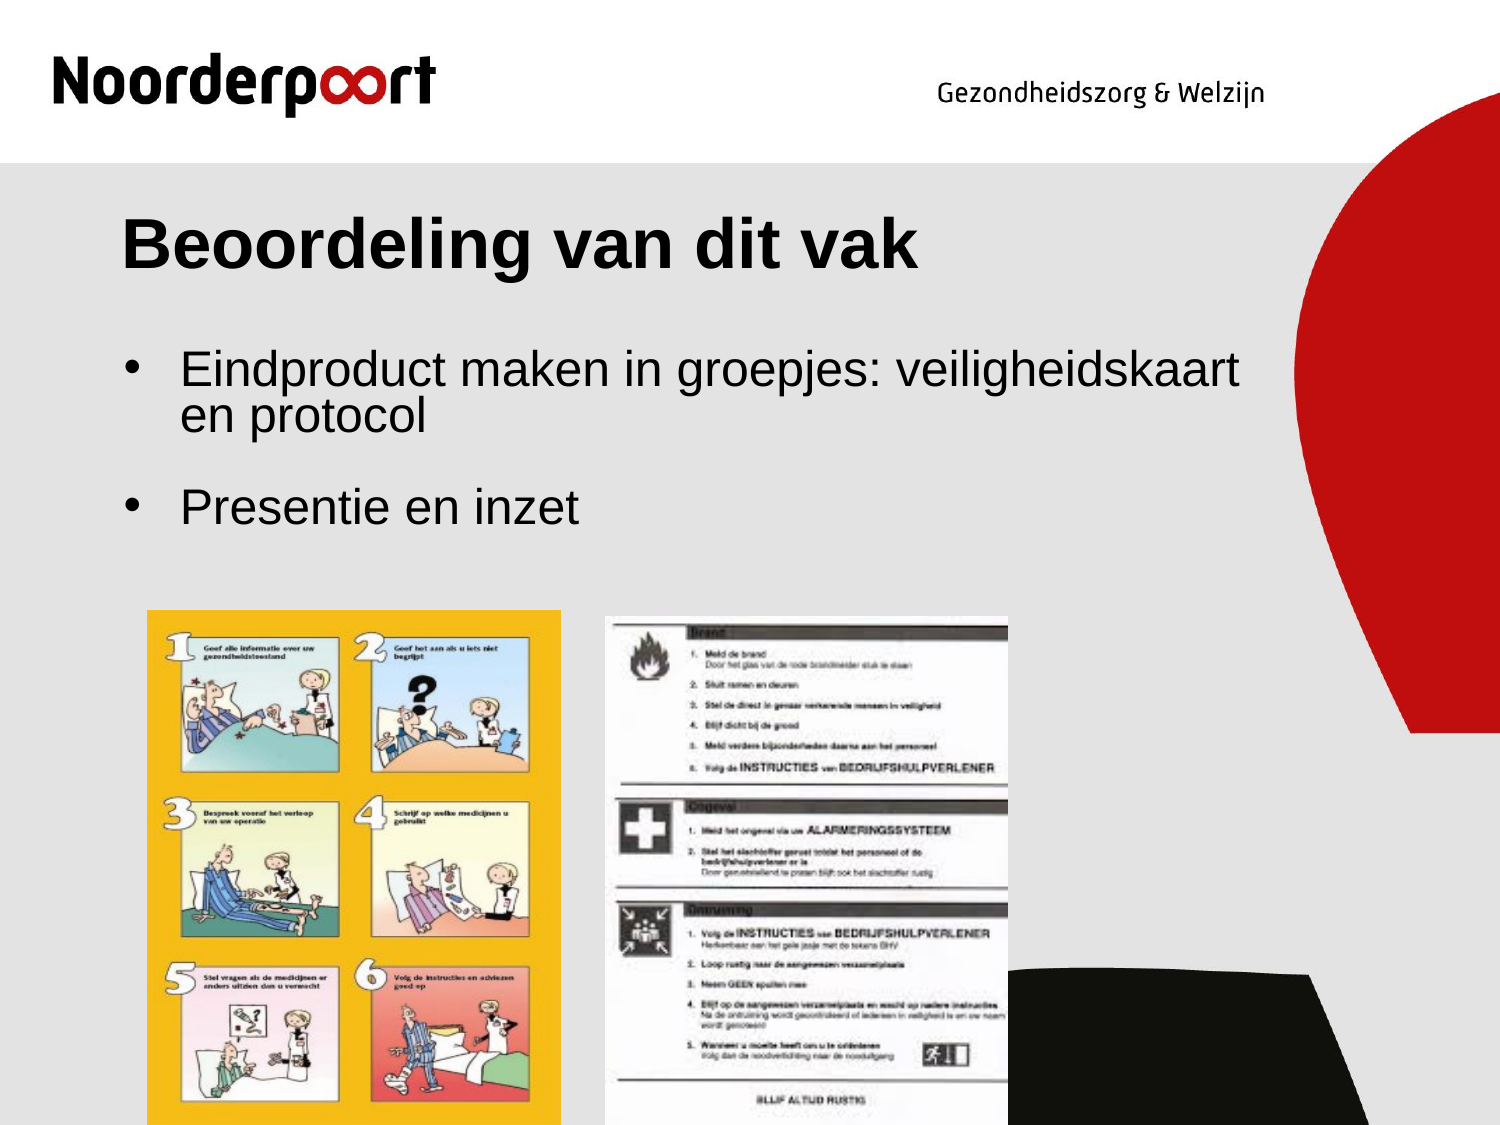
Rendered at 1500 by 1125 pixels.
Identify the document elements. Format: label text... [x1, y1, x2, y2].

list Eindproduct maken in groepjes: veiligheidskaart en protocol Presentie en inzet [108, 343, 1292, 927]
title Beoordeling van dit vak [106, 187, 1290, 294]
picture [0, 0, 1500, 1125]
